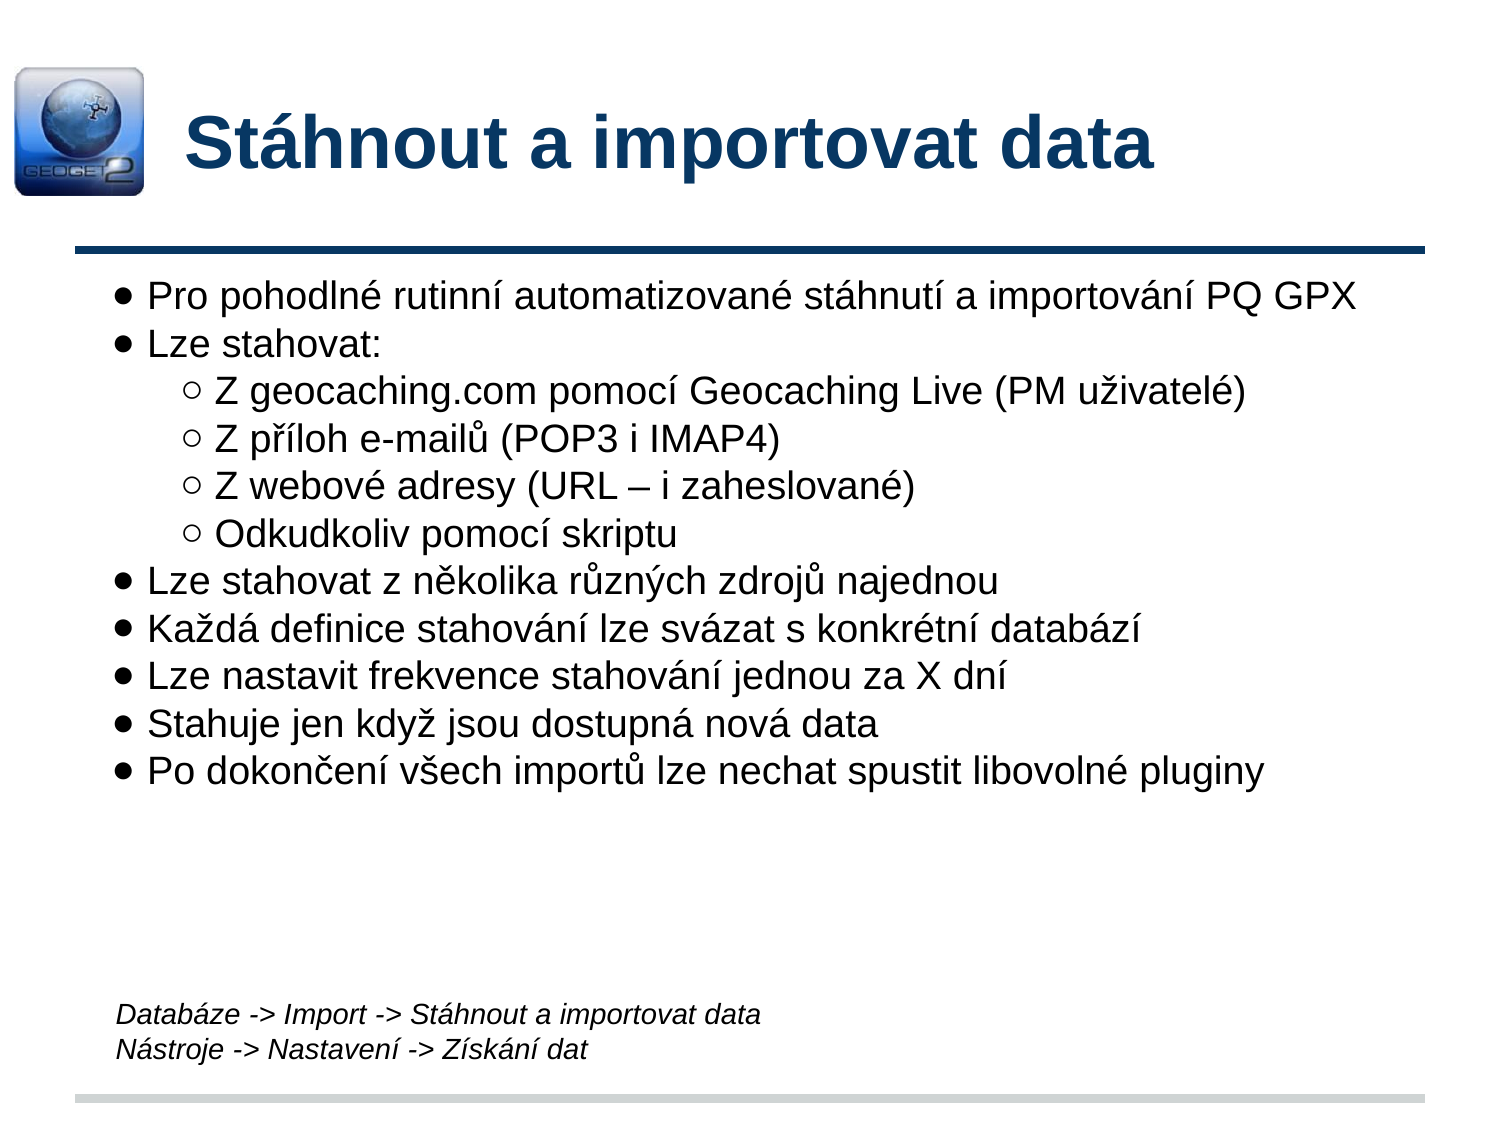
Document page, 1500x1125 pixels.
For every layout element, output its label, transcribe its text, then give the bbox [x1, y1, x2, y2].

text_box Databáze -> Import -> Stáhnout a importovat data Nástroje -> Nastavení -> Získání dat [100, 987, 778, 1073]
title Stáhnout a importovat data [169, 45, 1425, 233]
list Pro pohodlné rutinní automatizované stáhnutí a importování PQ GPX Lze stahovat: Z geocaching.com pomocí Geocaching Live (PM uživatelé) Z příloh e-mailů (POP3 i IMAP4) Z webové adresy (URL – i zaheslované) Odkudkoliv pomocí skriptu Lze stahovat z několika různých zdrojů najednou Každá definice stahování lze svázat s konkrétní databází Lze nastavit frekvence stahování jednou za X dní Stahuje jen když jsou dostupná nová data Po dokončení všech importů lze nechat spustit libovolné pluginy [64, 255, 1415, 965]
picture [14, 66, 144, 196]
